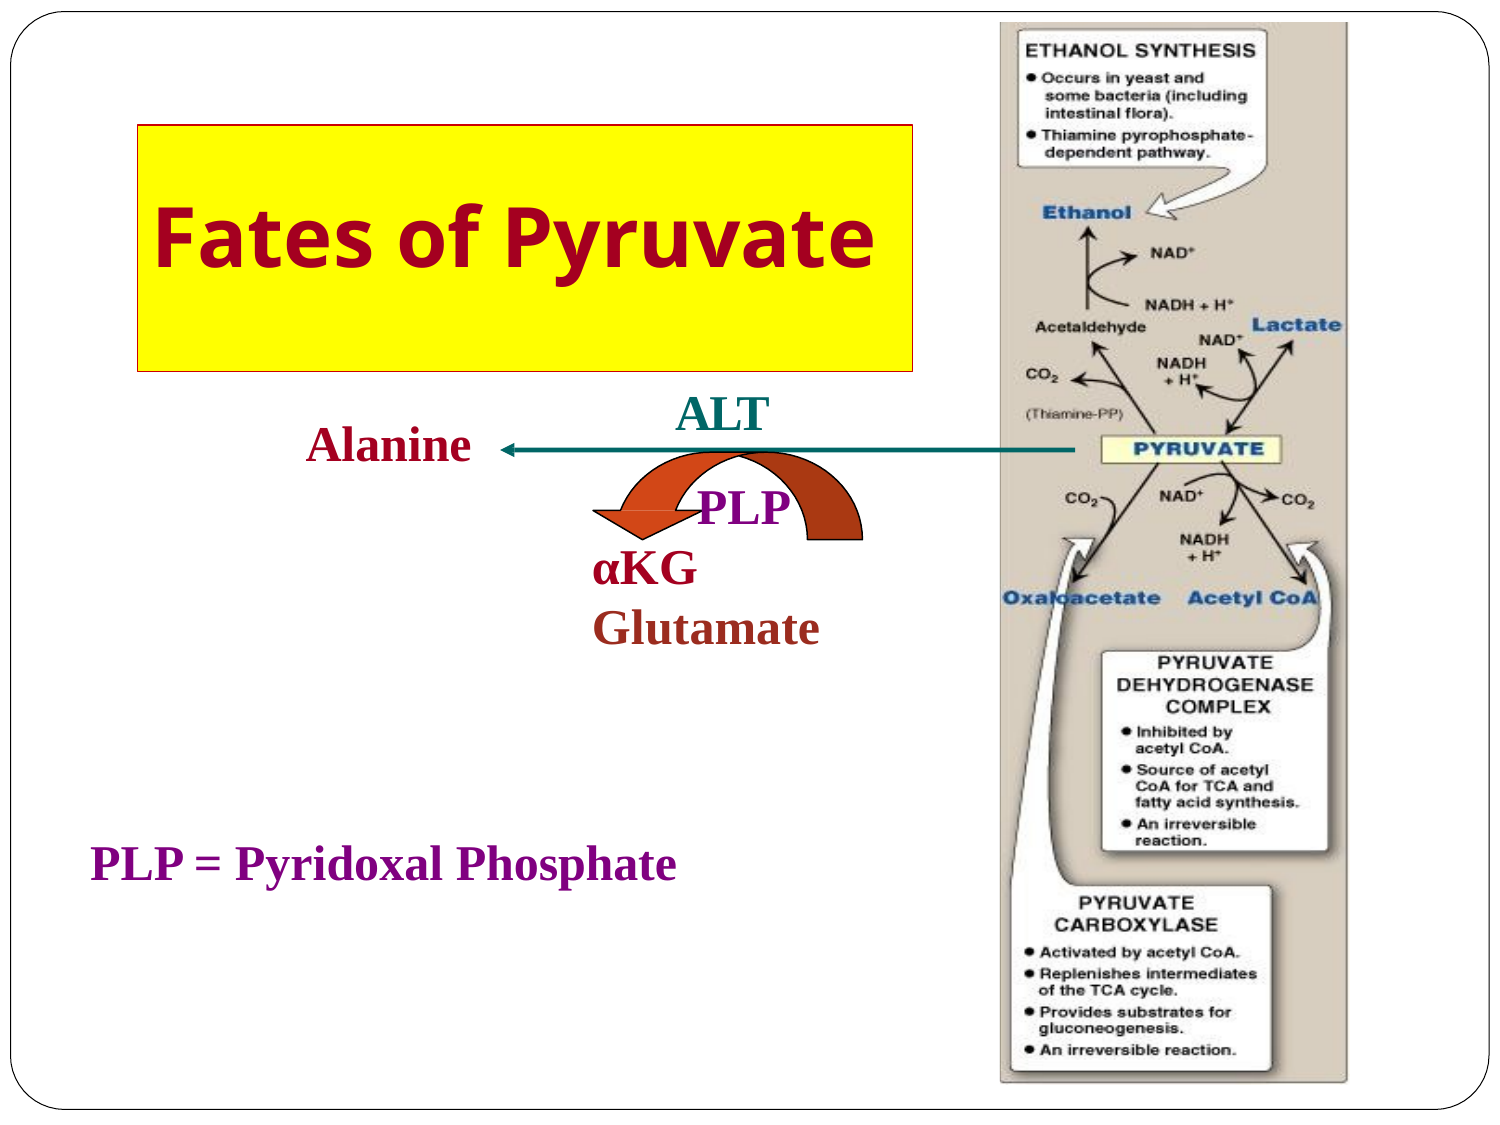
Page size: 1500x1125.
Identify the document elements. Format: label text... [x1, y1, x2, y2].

text_box [794, 455, 863, 534]
text_box αKG Glutamate [589, 534, 975, 655]
text_box PLP = Pyridoxal Phosphate [88, 830, 680, 891]
text_box [500, 442, 672, 458]
text_box [999, 22, 1350, 1085]
text_box ALT PLP [672, 346, 794, 535]
text_box [794, 447, 1076, 453]
text_box Alanine [303, 411, 475, 472]
text_box [592, 459, 672, 534]
title Fates of Pyruvate [137, 125, 913, 372]
